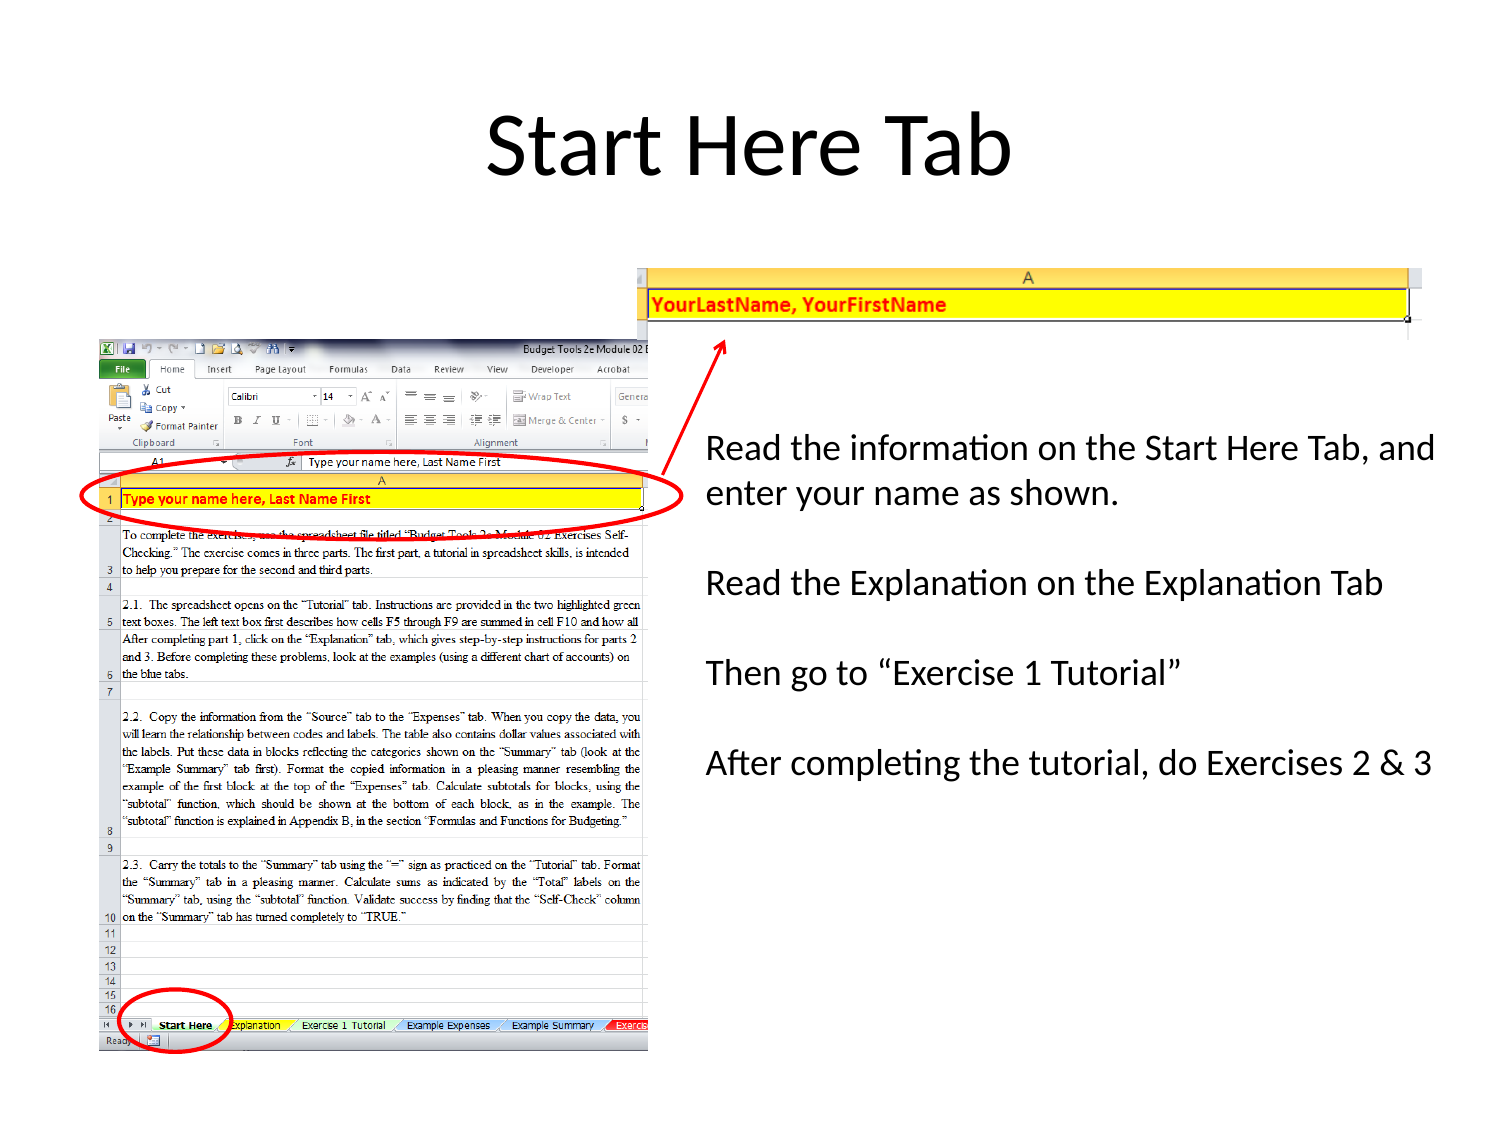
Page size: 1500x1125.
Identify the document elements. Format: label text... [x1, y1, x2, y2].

picture [637, 268, 1423, 340]
title Start Here Tab [75, 45, 1425, 233]
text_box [662, 339, 726, 476]
text_box Read the information on the Start Here Tab, and enter your name as shown. Read the Explanation on the Explanation Tab Then go to “Exercise 1 Tutorial” After completing the tutorial, do Exercises 2 & 3 [690, 415, 1466, 836]
text_box [79, 480, 94, 511]
text_box [652, 474, 684, 517]
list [99, 339, 648, 1051]
